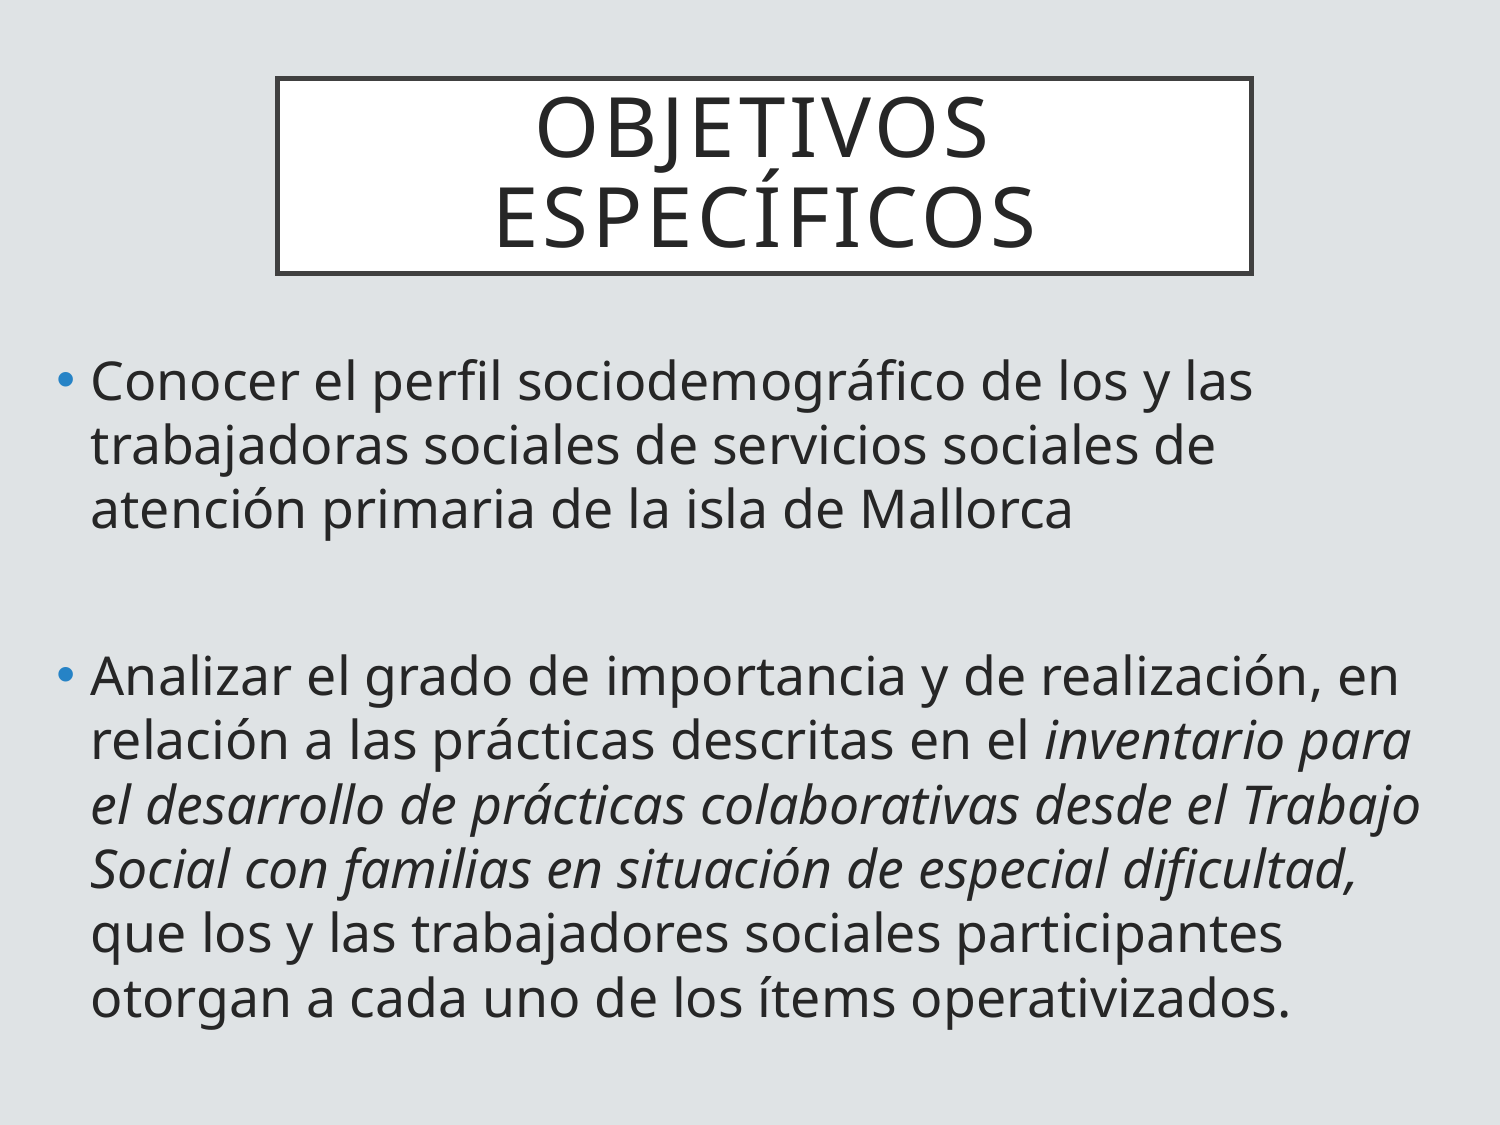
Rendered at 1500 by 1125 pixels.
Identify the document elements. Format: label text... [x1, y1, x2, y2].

title Objetivos específicos [275, 76, 1254, 276]
list Conocer el perfil sociodemográfico de los y las trabajadoras sociales de servicios sociales de atención primaria de la isla de Mallorca Analizar el grado de importancia y de realización, en relación a las prácticas descritas en el inventario para el desarrollo de prácticas colaborativas desde el Trabajo Social con familias en situación de especial dificultad, que los y las trabajadores sociales participantes otorgan a cada uno de los ítems operativizados. [41, 278, 1459, 1086]
